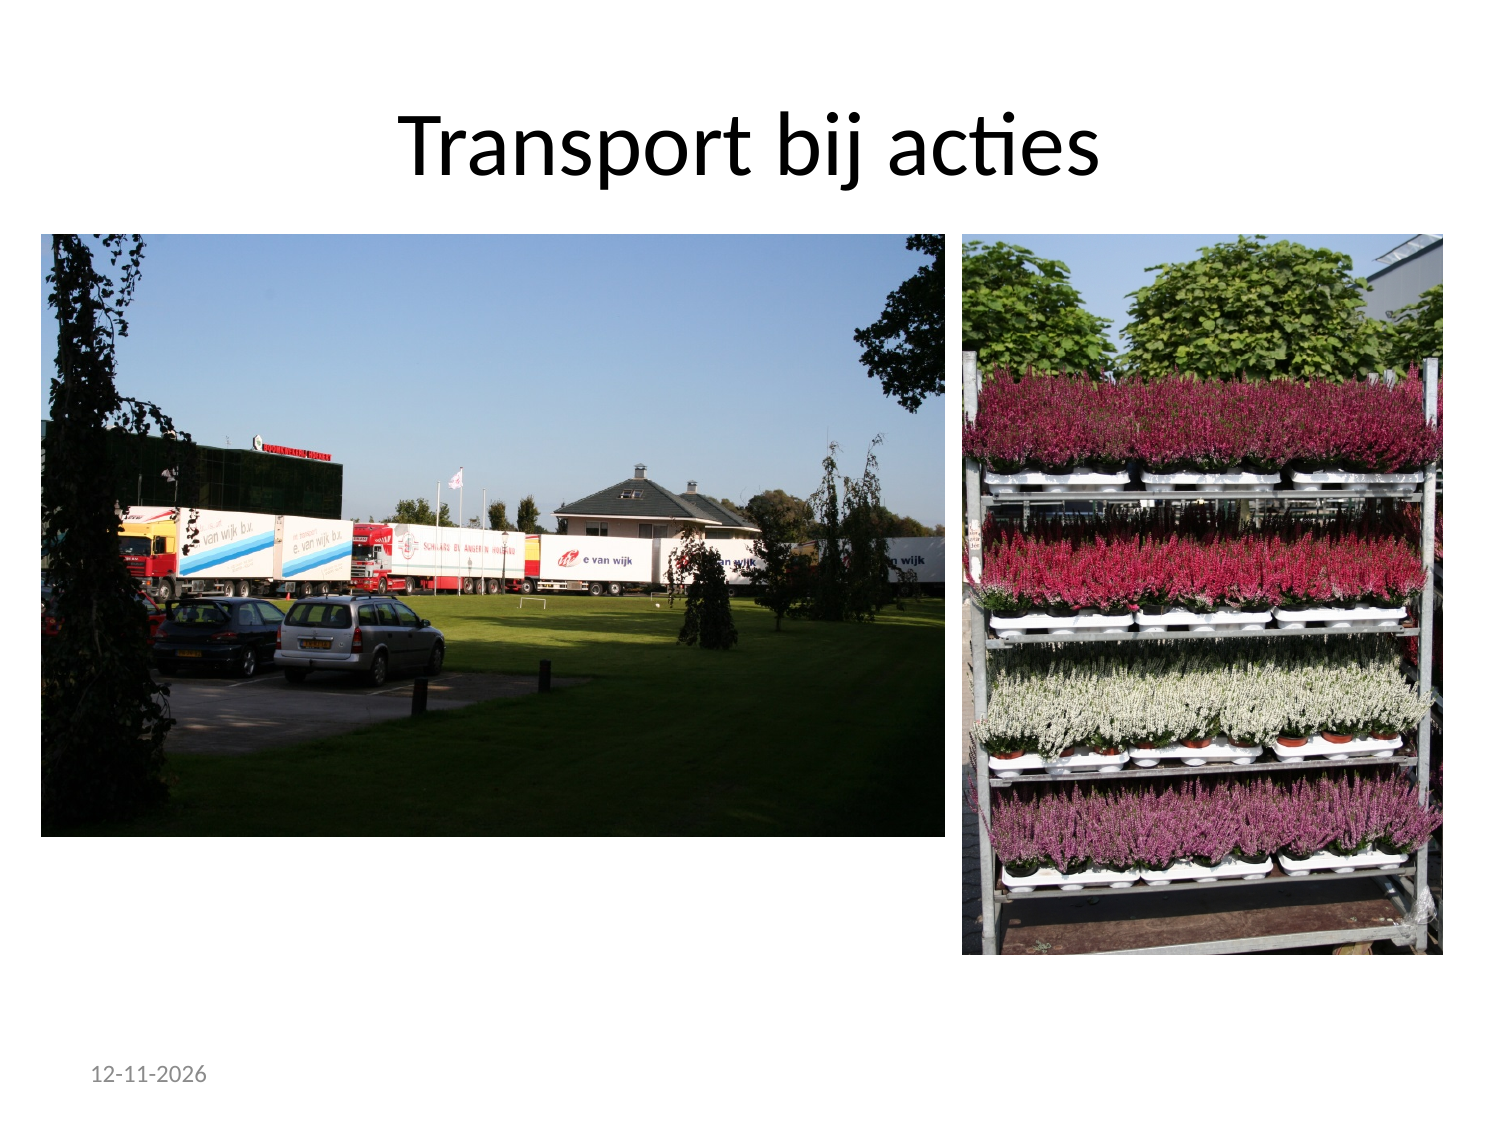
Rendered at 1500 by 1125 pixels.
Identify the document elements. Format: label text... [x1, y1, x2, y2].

picture [962, 234, 1444, 956]
title Transport bij acties [75, 45, 1425, 233]
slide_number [75, 1042, 425, 1103]
picture [40, 234, 946, 838]
